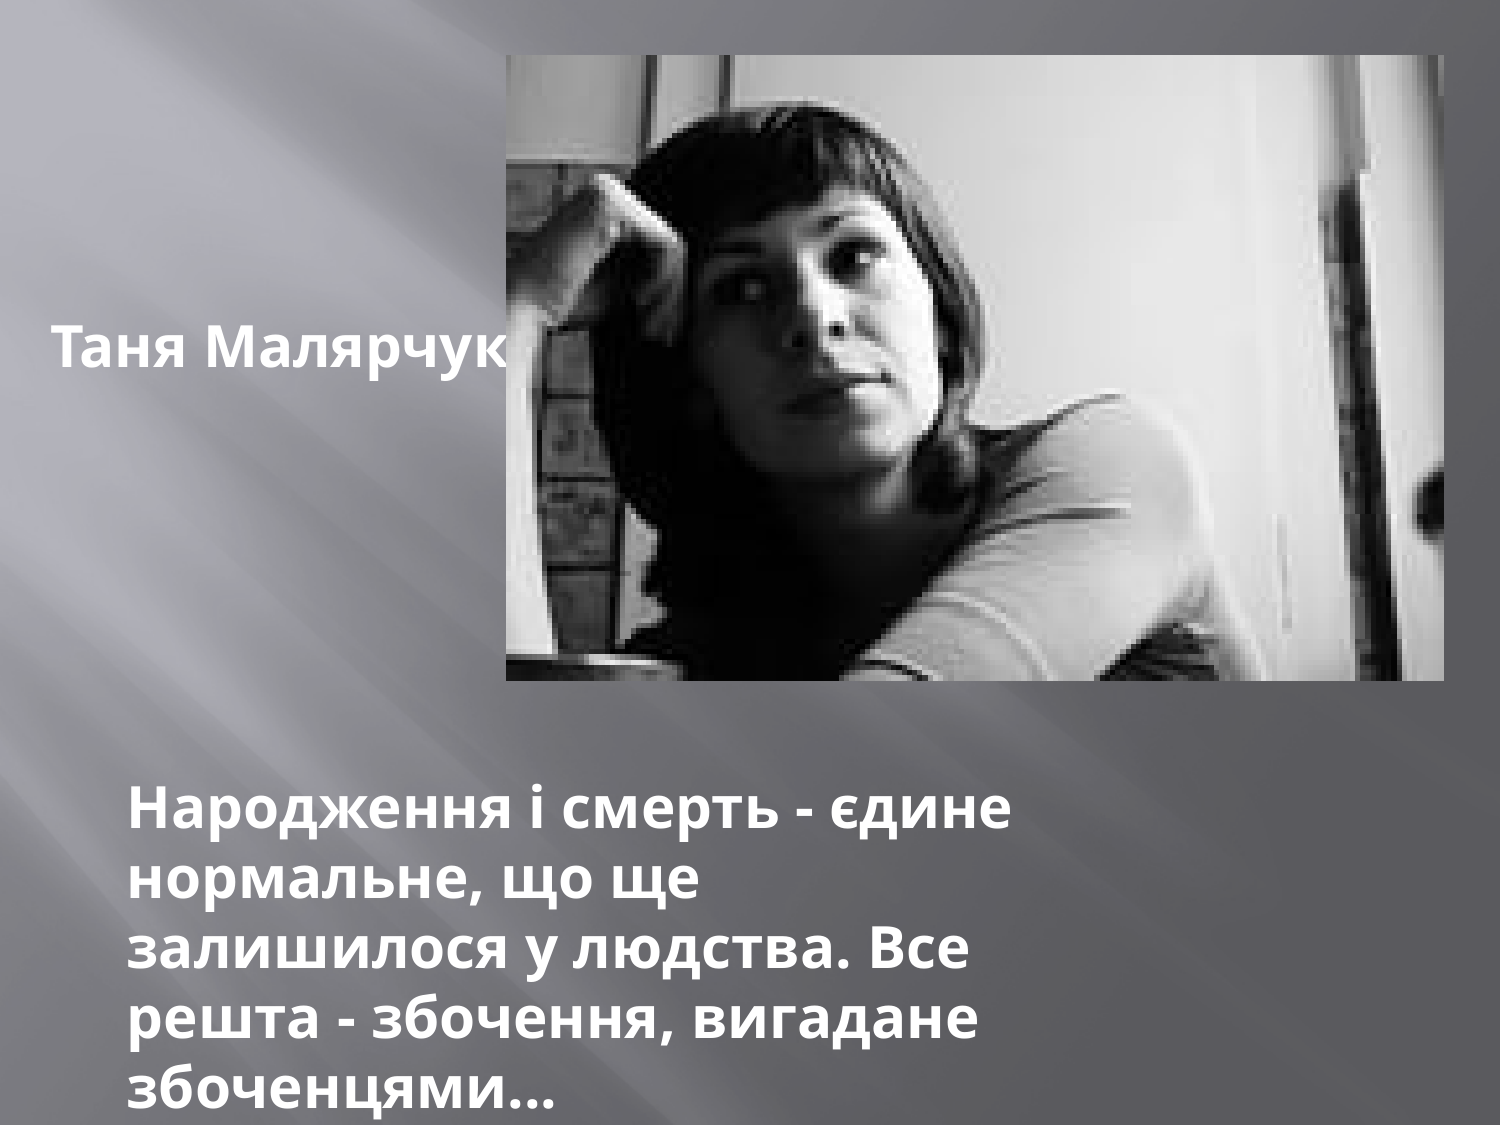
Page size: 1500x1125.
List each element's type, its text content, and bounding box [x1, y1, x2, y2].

picture [506, 55, 1444, 681]
text_box Таня Малярчук [35, 301, 506, 387]
text_box Народження і смерть - єдине нормальне, що ще залишилося у людства. Все решта - збочення, вигадане збоченцями... [112, 763, 1111, 1125]
